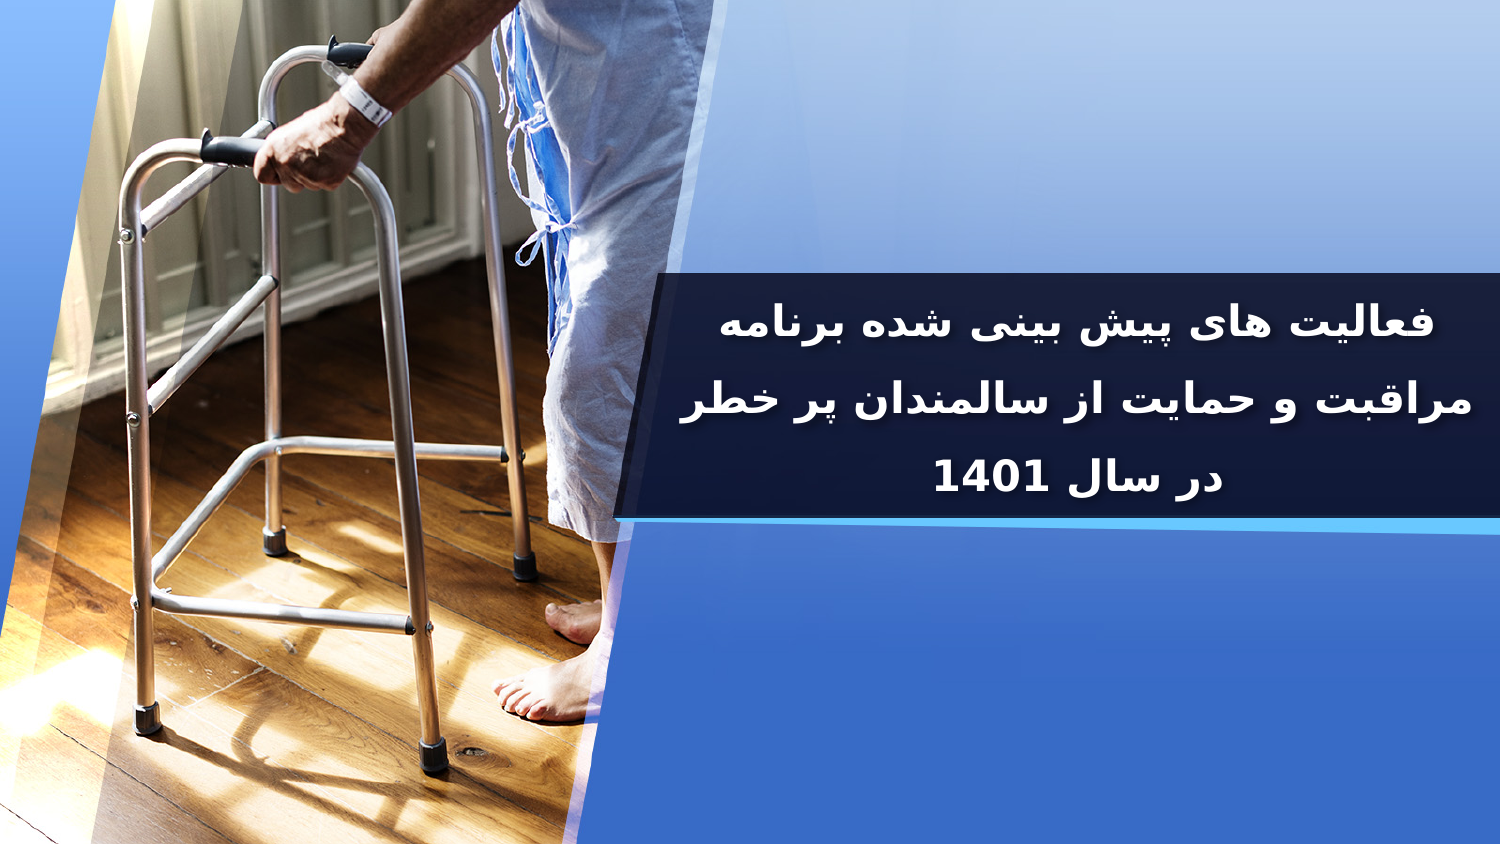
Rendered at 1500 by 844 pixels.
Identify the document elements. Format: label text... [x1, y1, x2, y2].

title فعالیت های پیش بینی شده برنامه مراقبت و حمایت از سالمندان پر خطر در سال 1401 [656, 258, 1500, 509]
picture [0, 0, 1500, 844]
